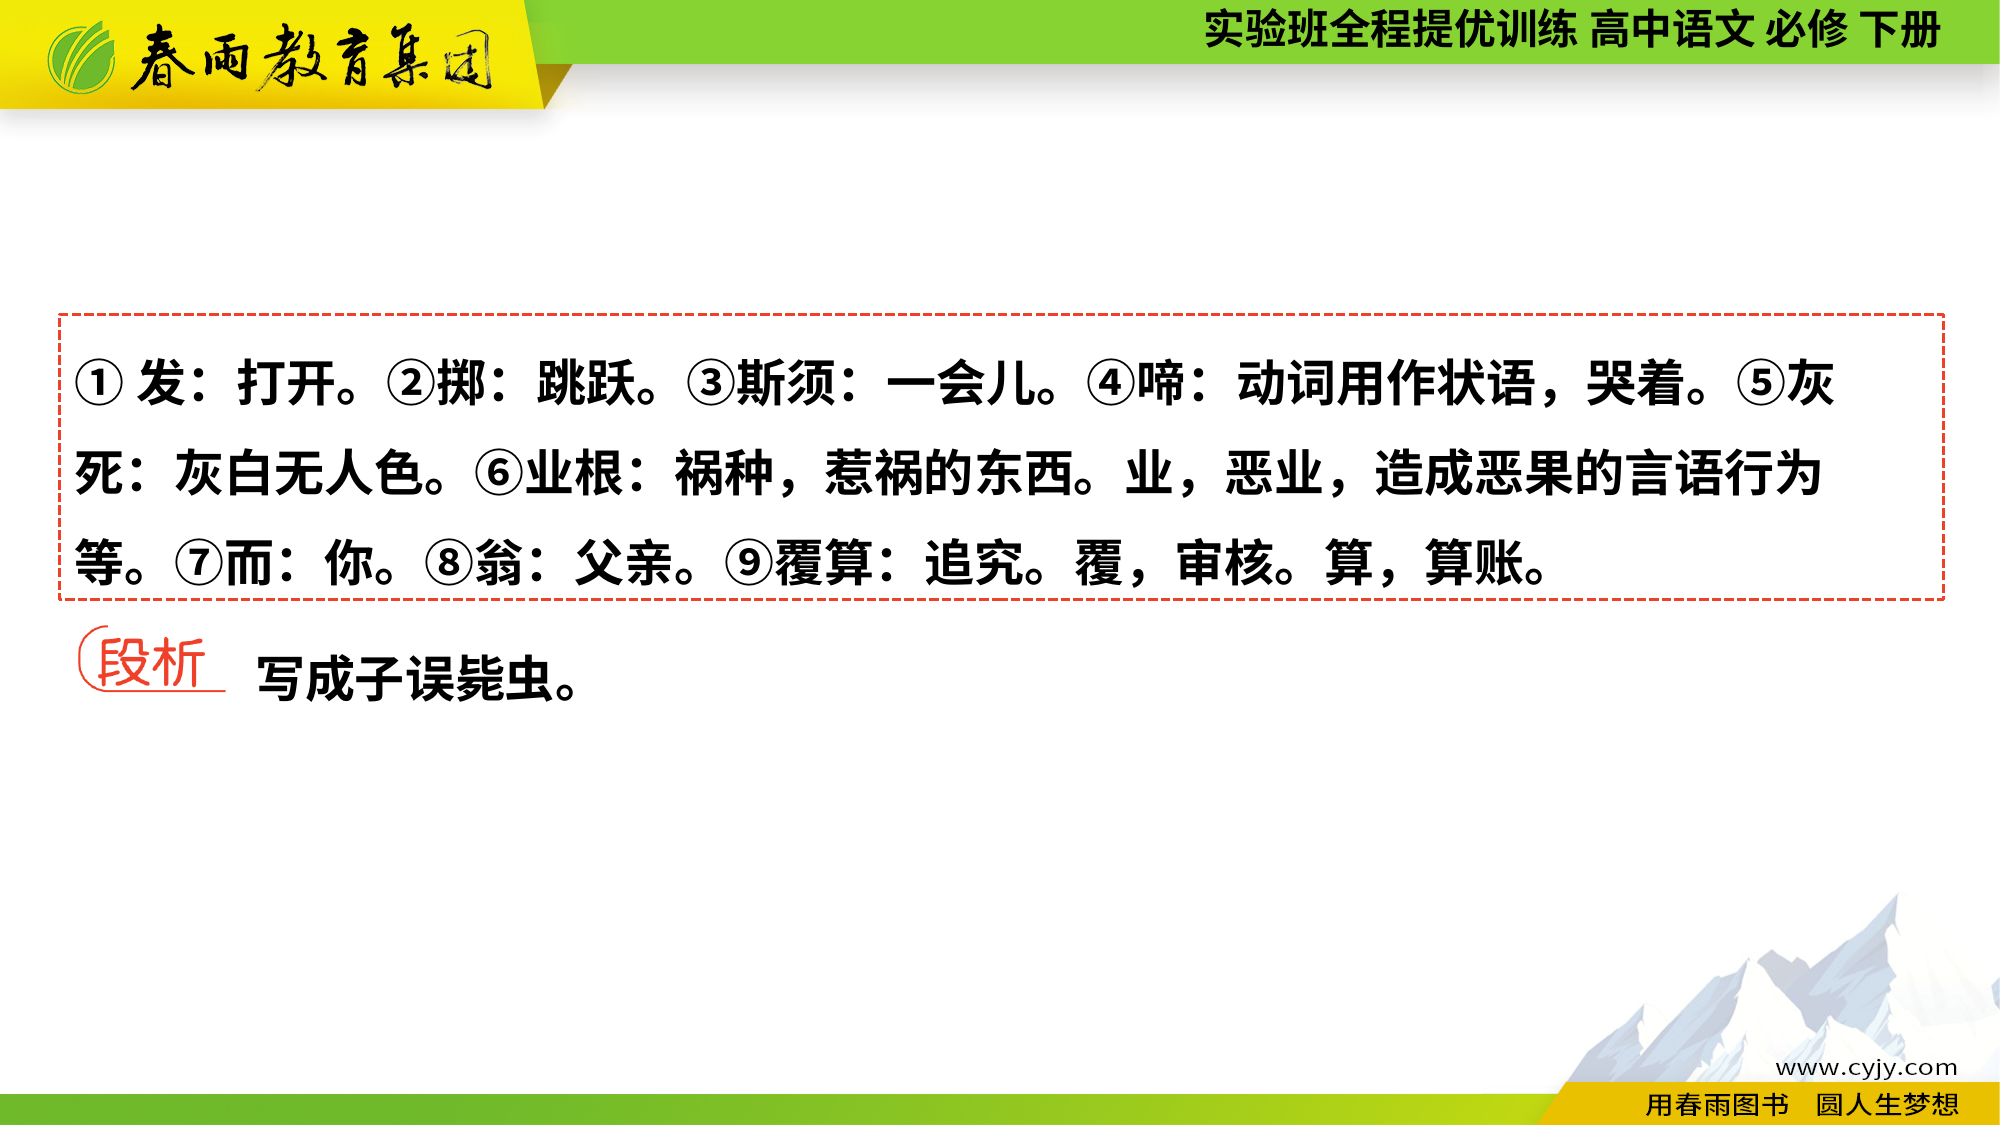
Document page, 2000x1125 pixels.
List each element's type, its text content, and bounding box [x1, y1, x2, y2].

picture [0, 0, 2000, 1125]
text_box ①发：打开。②掷：跳跃。③斯须：一会儿。④啼：动词用作状语，哭着。⑤灰 死：灰白无人色。⑥业根：祸种，惹祸的东西。业，恶业，造成恶果的言语行为 等。⑦而：你。⑧翁：父亲。⑨覆算：追究。覆，审核。算，算账。 [59, 314, 1944, 600]
text_box 写成子误毙虫。 [59, 609, 1944, 715]
